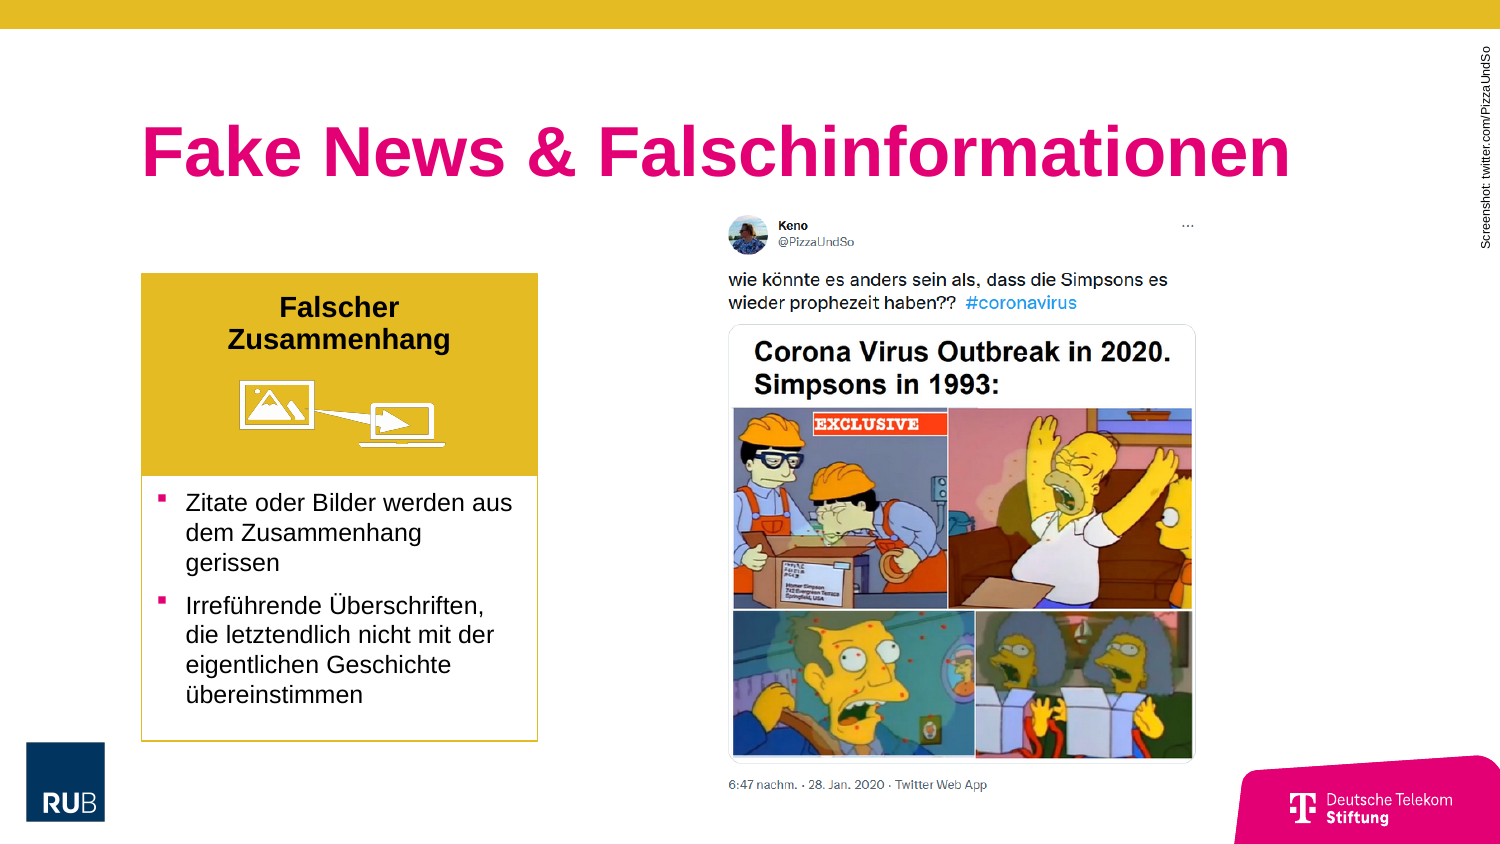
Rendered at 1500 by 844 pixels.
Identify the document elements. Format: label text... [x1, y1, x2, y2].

picture [23, 740, 108, 824]
text_box [141, 274, 538, 474]
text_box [232, 366, 447, 463]
text_box Zitate oder Bilder werden aus dem Zusammenhang gerissen Irreführende Überschriften, die letztendlich nicht mit der eigentlichen Geschichte übereinstimmen [141, 474, 538, 741]
text_box Falscher Zusammenhang [188, 285, 491, 363]
text_box Screenshot: twitter.com/PizzaUndSo [1471, 32, 1500, 634]
title Fake News & Falschinformationen [141, 119, 1388, 267]
picture [718, 207, 1207, 797]
